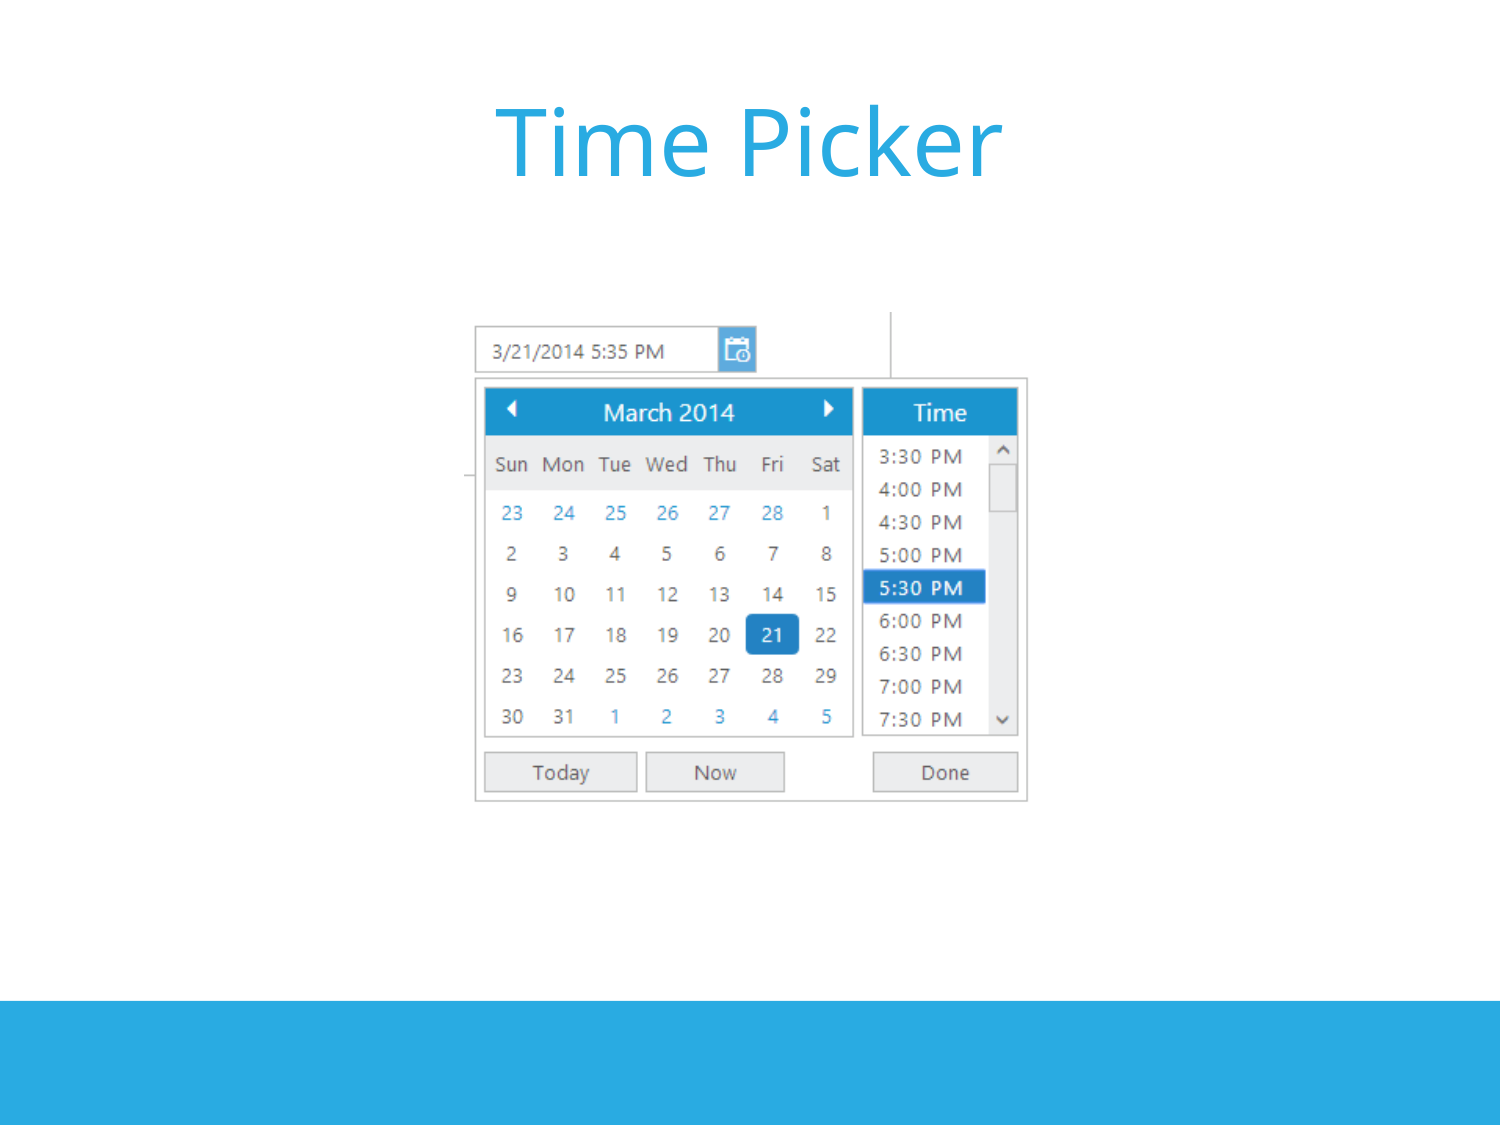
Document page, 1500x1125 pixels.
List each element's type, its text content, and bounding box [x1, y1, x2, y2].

title Time Picker [75, 45, 1425, 233]
picture [464, 312, 1036, 813]
text_box [0, 999, 1500, 1125]
